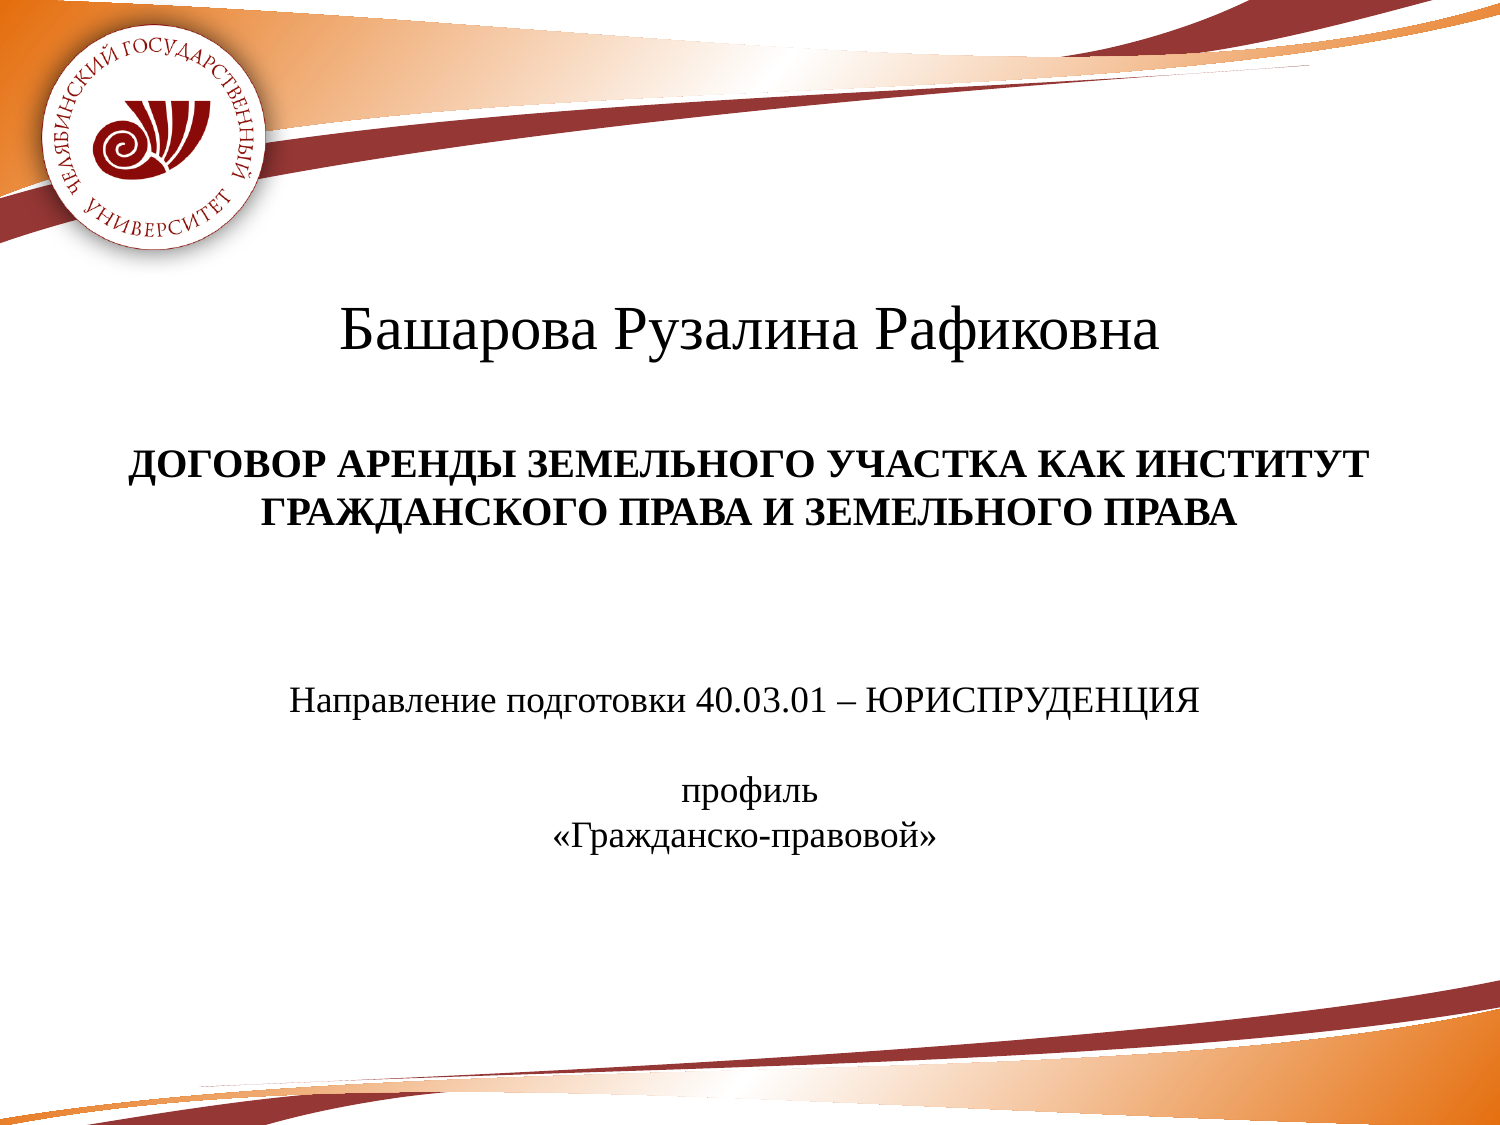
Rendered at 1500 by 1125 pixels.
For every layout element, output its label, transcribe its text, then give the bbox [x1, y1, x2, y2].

title Башарова Рузалина Рафиковна ДОГОВОР АРЕНДЫ ЗЕМЕЛЬНОГО УЧАСТКА КАК ИНСТИТУТ ГРАЖДАНСКОГО ПРАВА И ЗЕМЕЛЬНОГО ПРАВА [112, 257, 1388, 622]
subtitle Направление подготовки 40.03.01 – ЮРИСПРУДЕНЦИЯ профиль «Гражданско-правовой» [225, 667, 1275, 925]
picture [41, 24, 266, 250]
